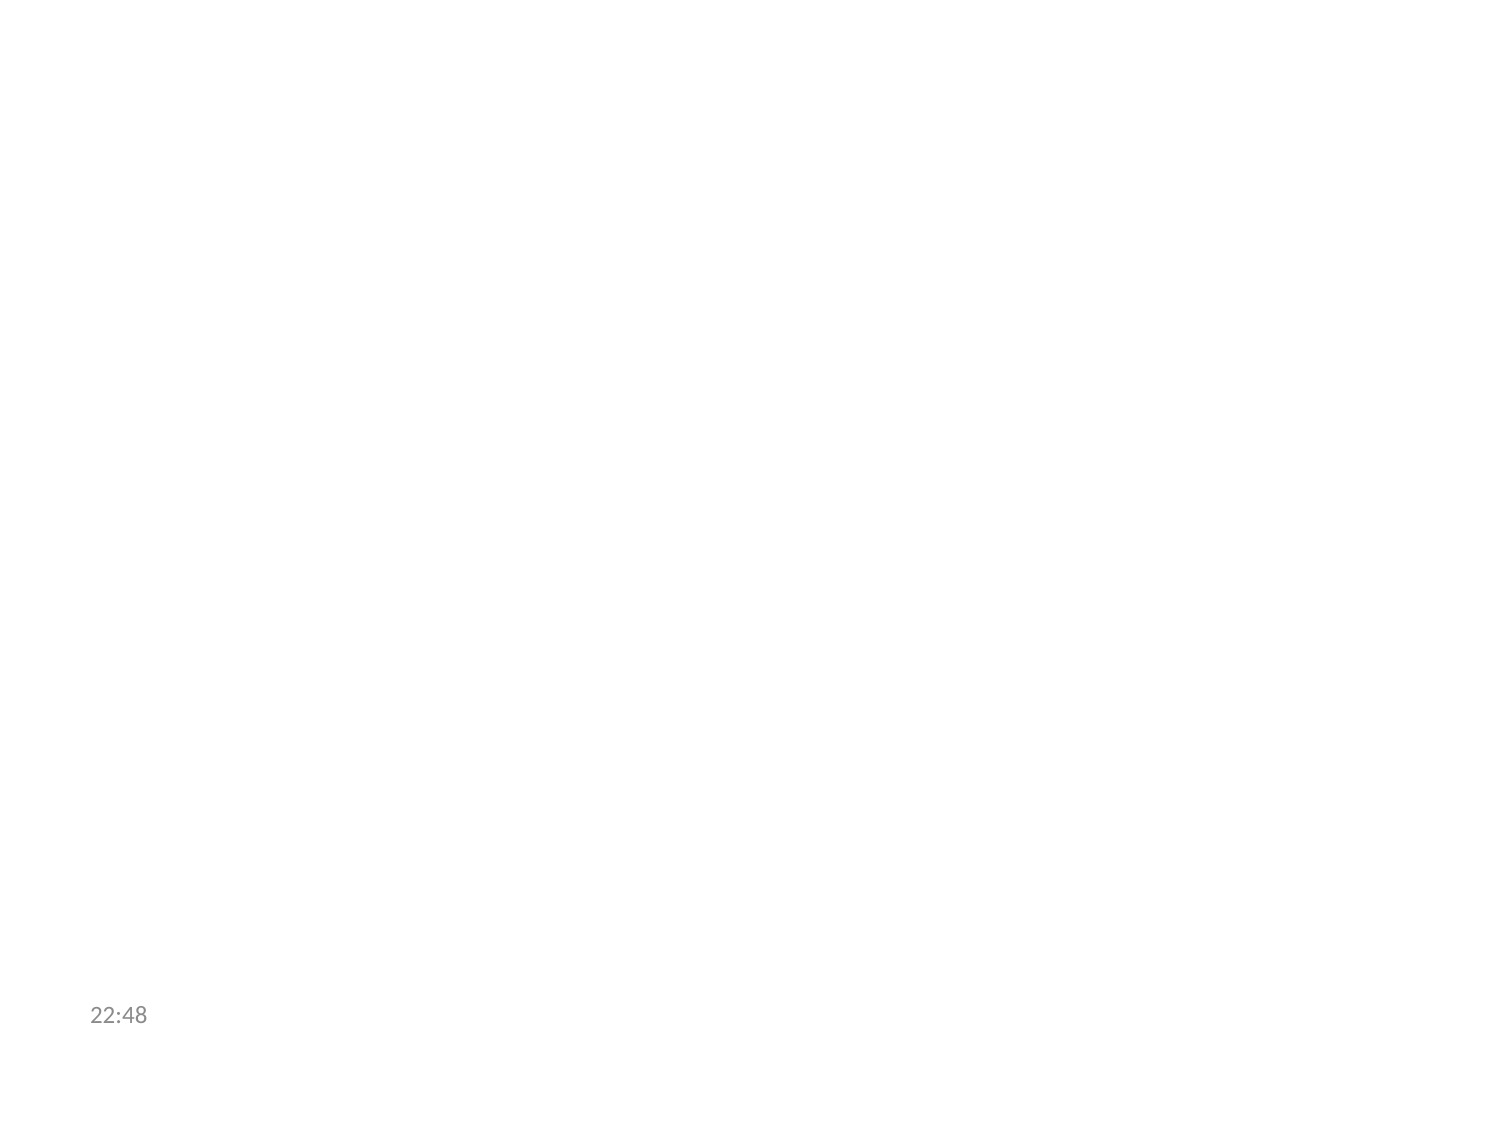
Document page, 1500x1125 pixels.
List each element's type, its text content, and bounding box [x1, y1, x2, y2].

text_box 15:35 [75, 983, 425, 1044]
